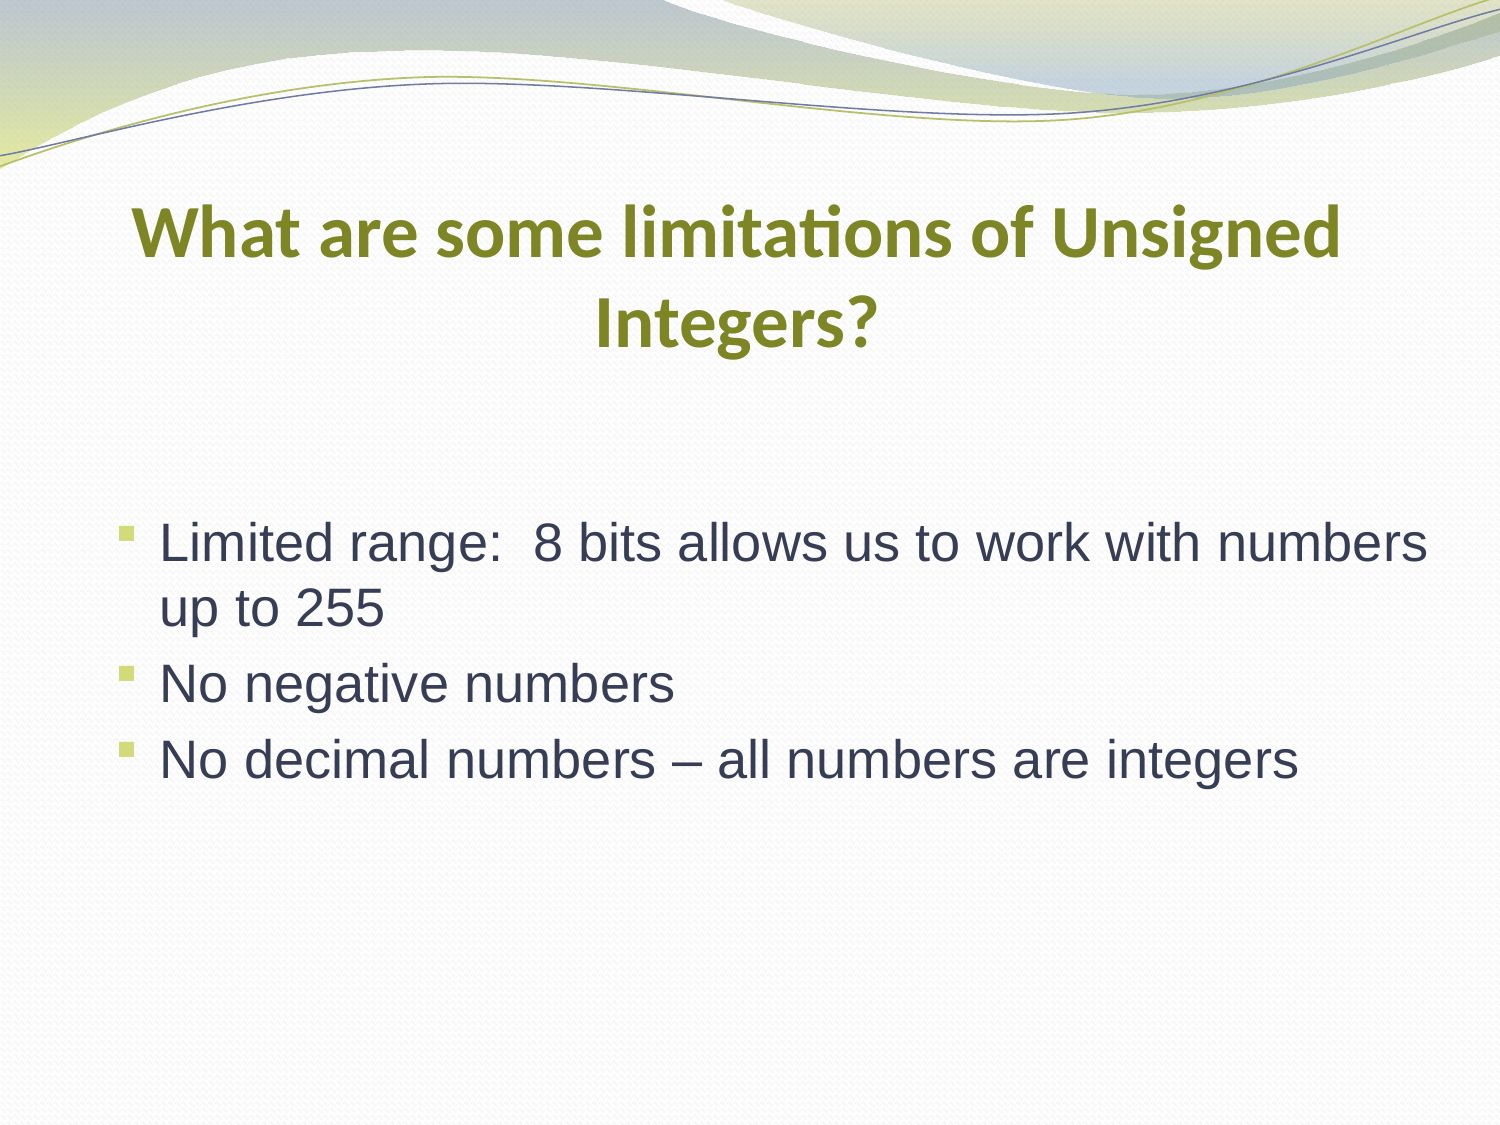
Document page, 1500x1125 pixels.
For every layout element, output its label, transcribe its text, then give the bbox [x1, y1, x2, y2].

title What are some limitations of Unsigned Integers? [62, 174, 1413, 363]
list Limited range: 8 bits allows us to work with numbers up to 255 No negative numbers No decimal numbers – all numbers are integers [99, 500, 1450, 833]
